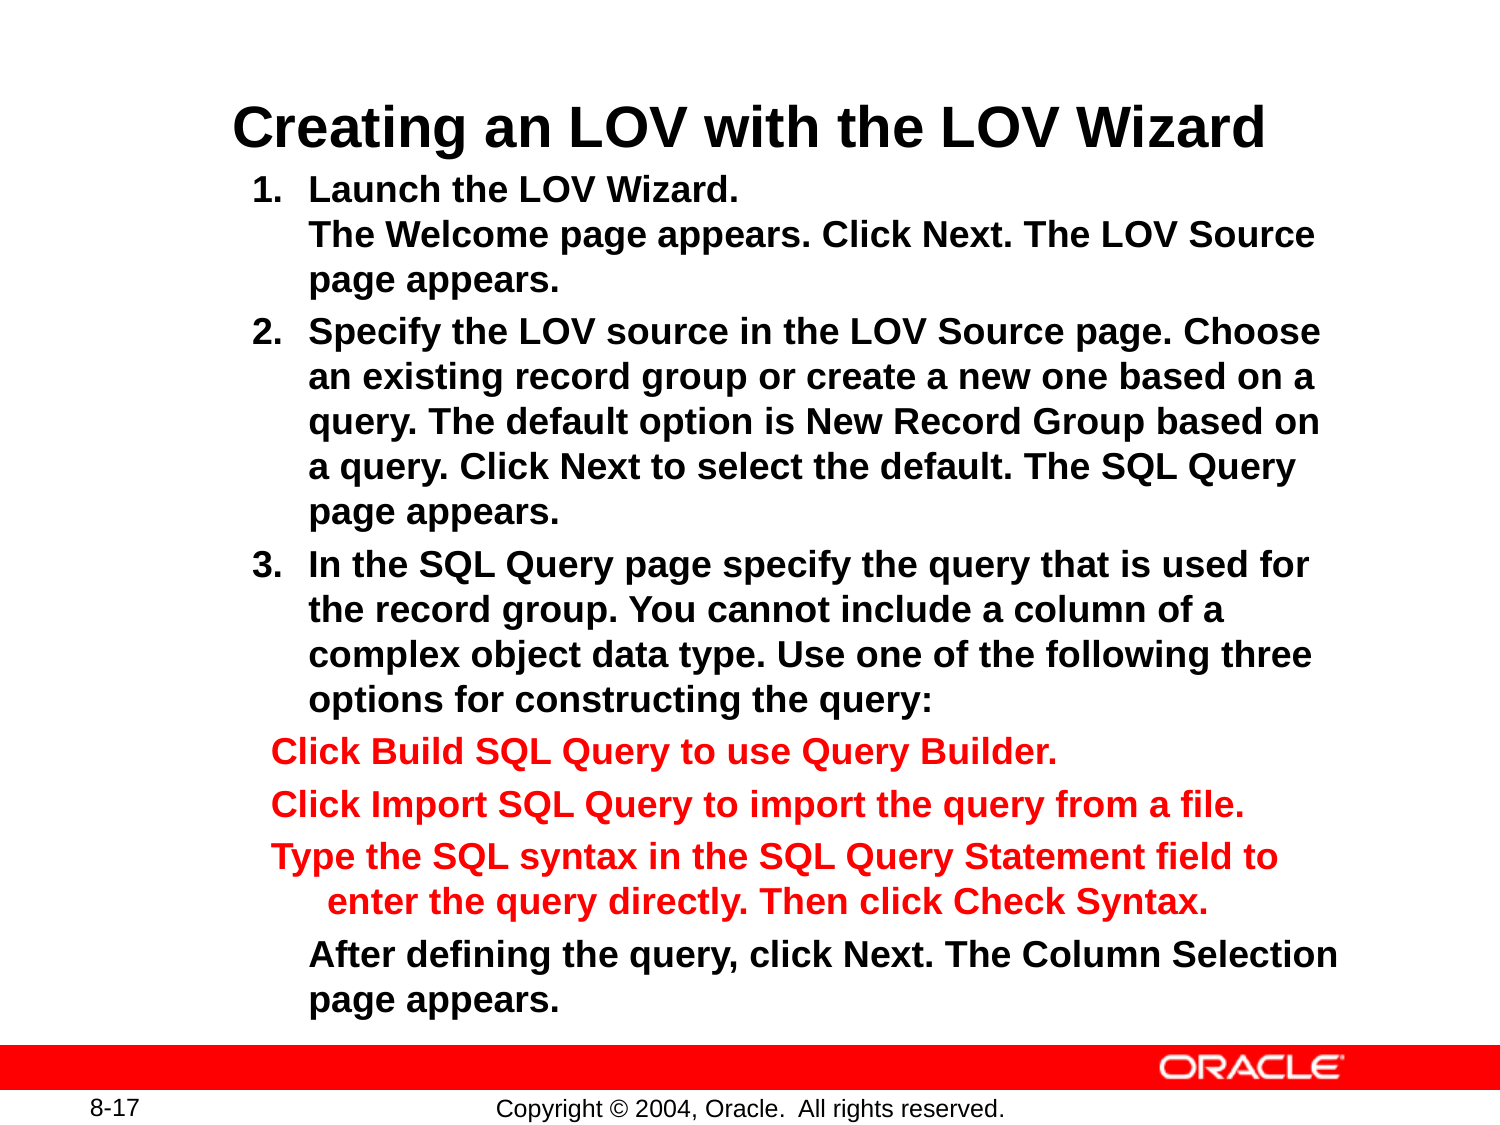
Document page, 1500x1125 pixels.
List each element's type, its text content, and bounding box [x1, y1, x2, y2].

list 1. Launch the LOV Wizard. The Welcome page appears. Click Next. The LOV Source page appears. 2. Specify the LOV source in the LOV Source page. Choose an existing record group or create a new one based on a query. The default option is New Record Group based on a query. Click Next to select the default. The SQL Query page appears. 3. In the SQL Query page specify the query that is used for the record group. You cannot include a column of a complex object data type. Use one of the following three options for constructing the query: Click Build SQL Query to use Query Builder. Click Import SQL Query to import the query from a file. Type the SQL syntax in the SQL Query Statement field to enter the query directly. Then click Check Syntax. After defining the query, click Next. The Column Selection page appears. [137, 162, 1347, 1094]
title Creating an LOV with the LOV Wizard [149, 87, 1351, 232]
